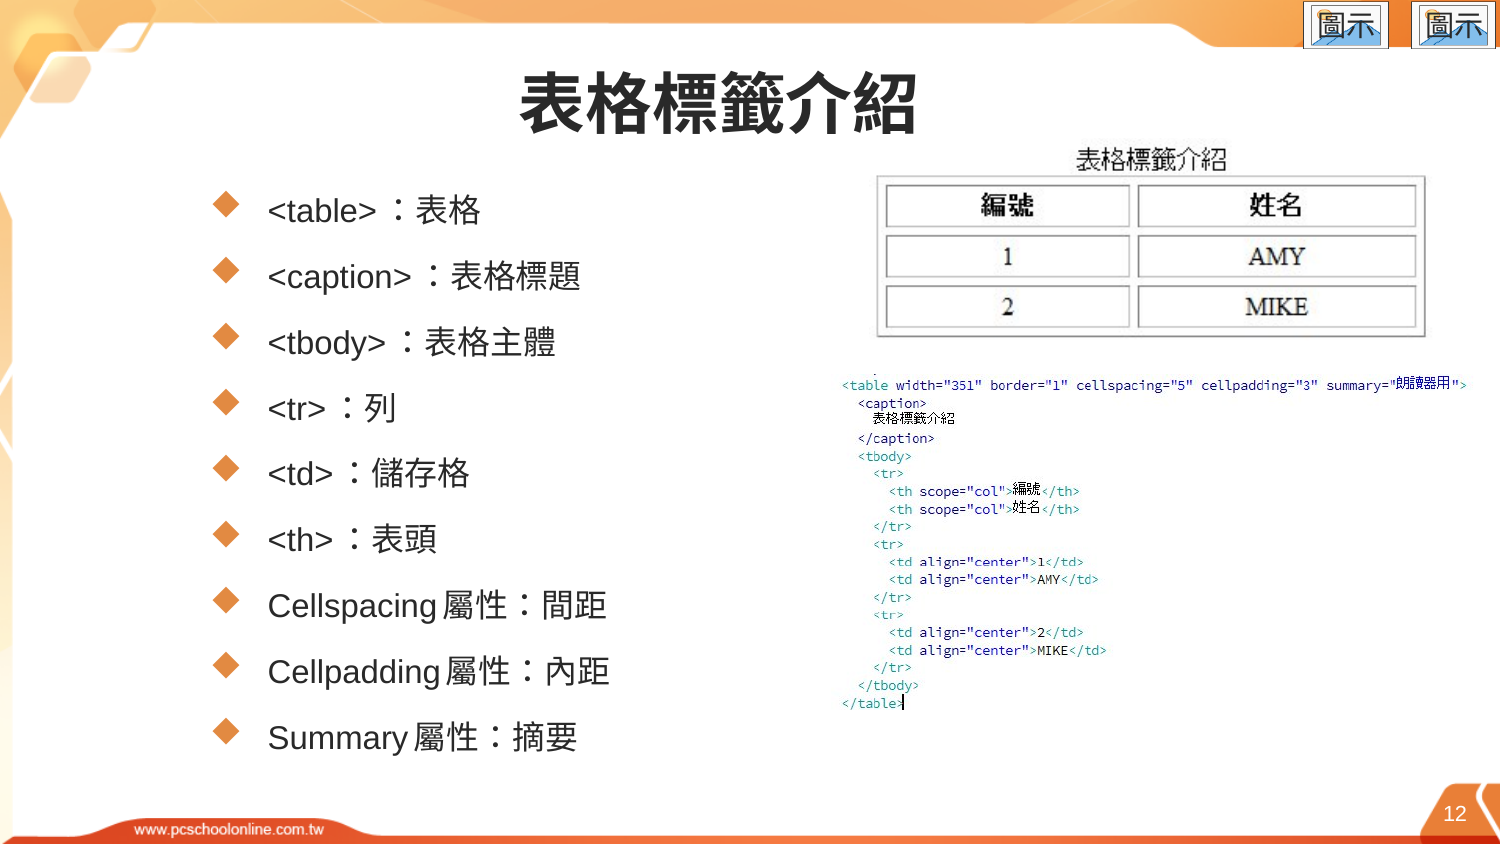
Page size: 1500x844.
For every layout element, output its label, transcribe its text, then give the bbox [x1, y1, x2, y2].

title 表格標籤介紹 [44, 55, 1395, 172]
picture [0, 0, 1500, 844]
slide_number 12 [1422, 790, 1488, 836]
list <table>：表格 <caption>：表格標題 <tbody>：表格主體 <tr>：列 <td>：儲存格 <th>：表頭 Cellspacing屬性：間距 Cellpadding屬性：內距 Summary屬性：摘要 [194, 161, 963, 768]
